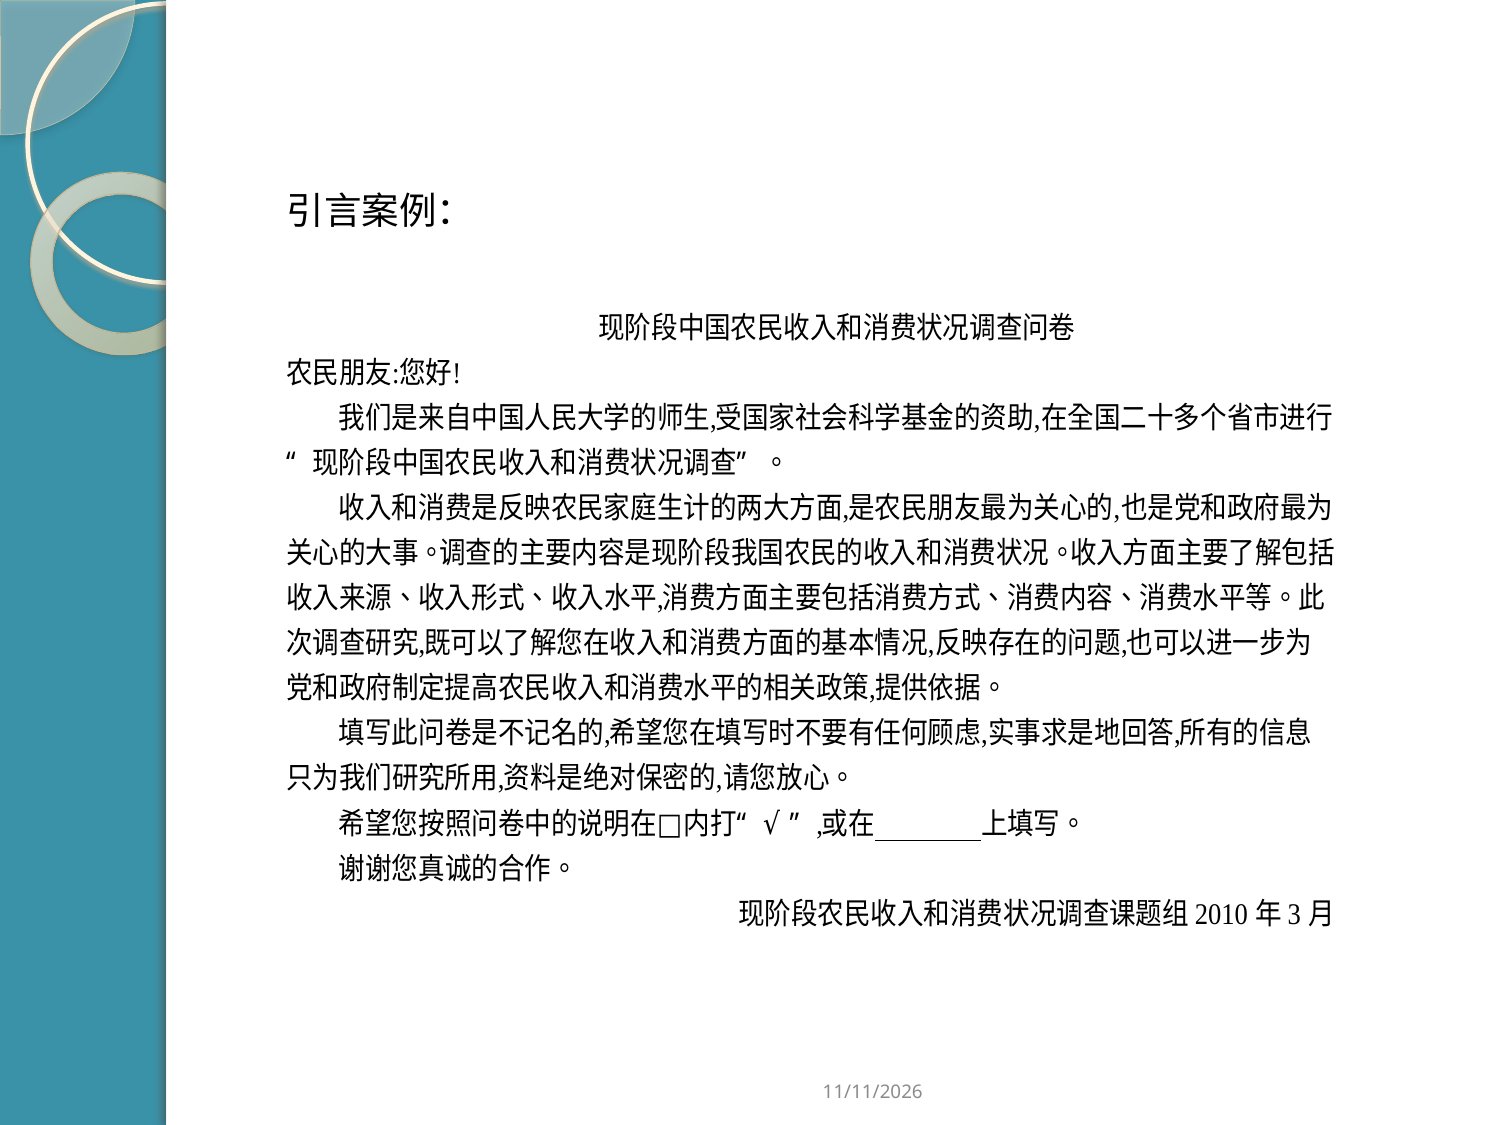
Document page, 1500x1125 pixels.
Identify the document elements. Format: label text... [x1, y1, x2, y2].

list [285, 301, 1334, 933]
text_box 引言案例： [272, 179, 644, 240]
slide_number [587, 1034, 938, 1113]
